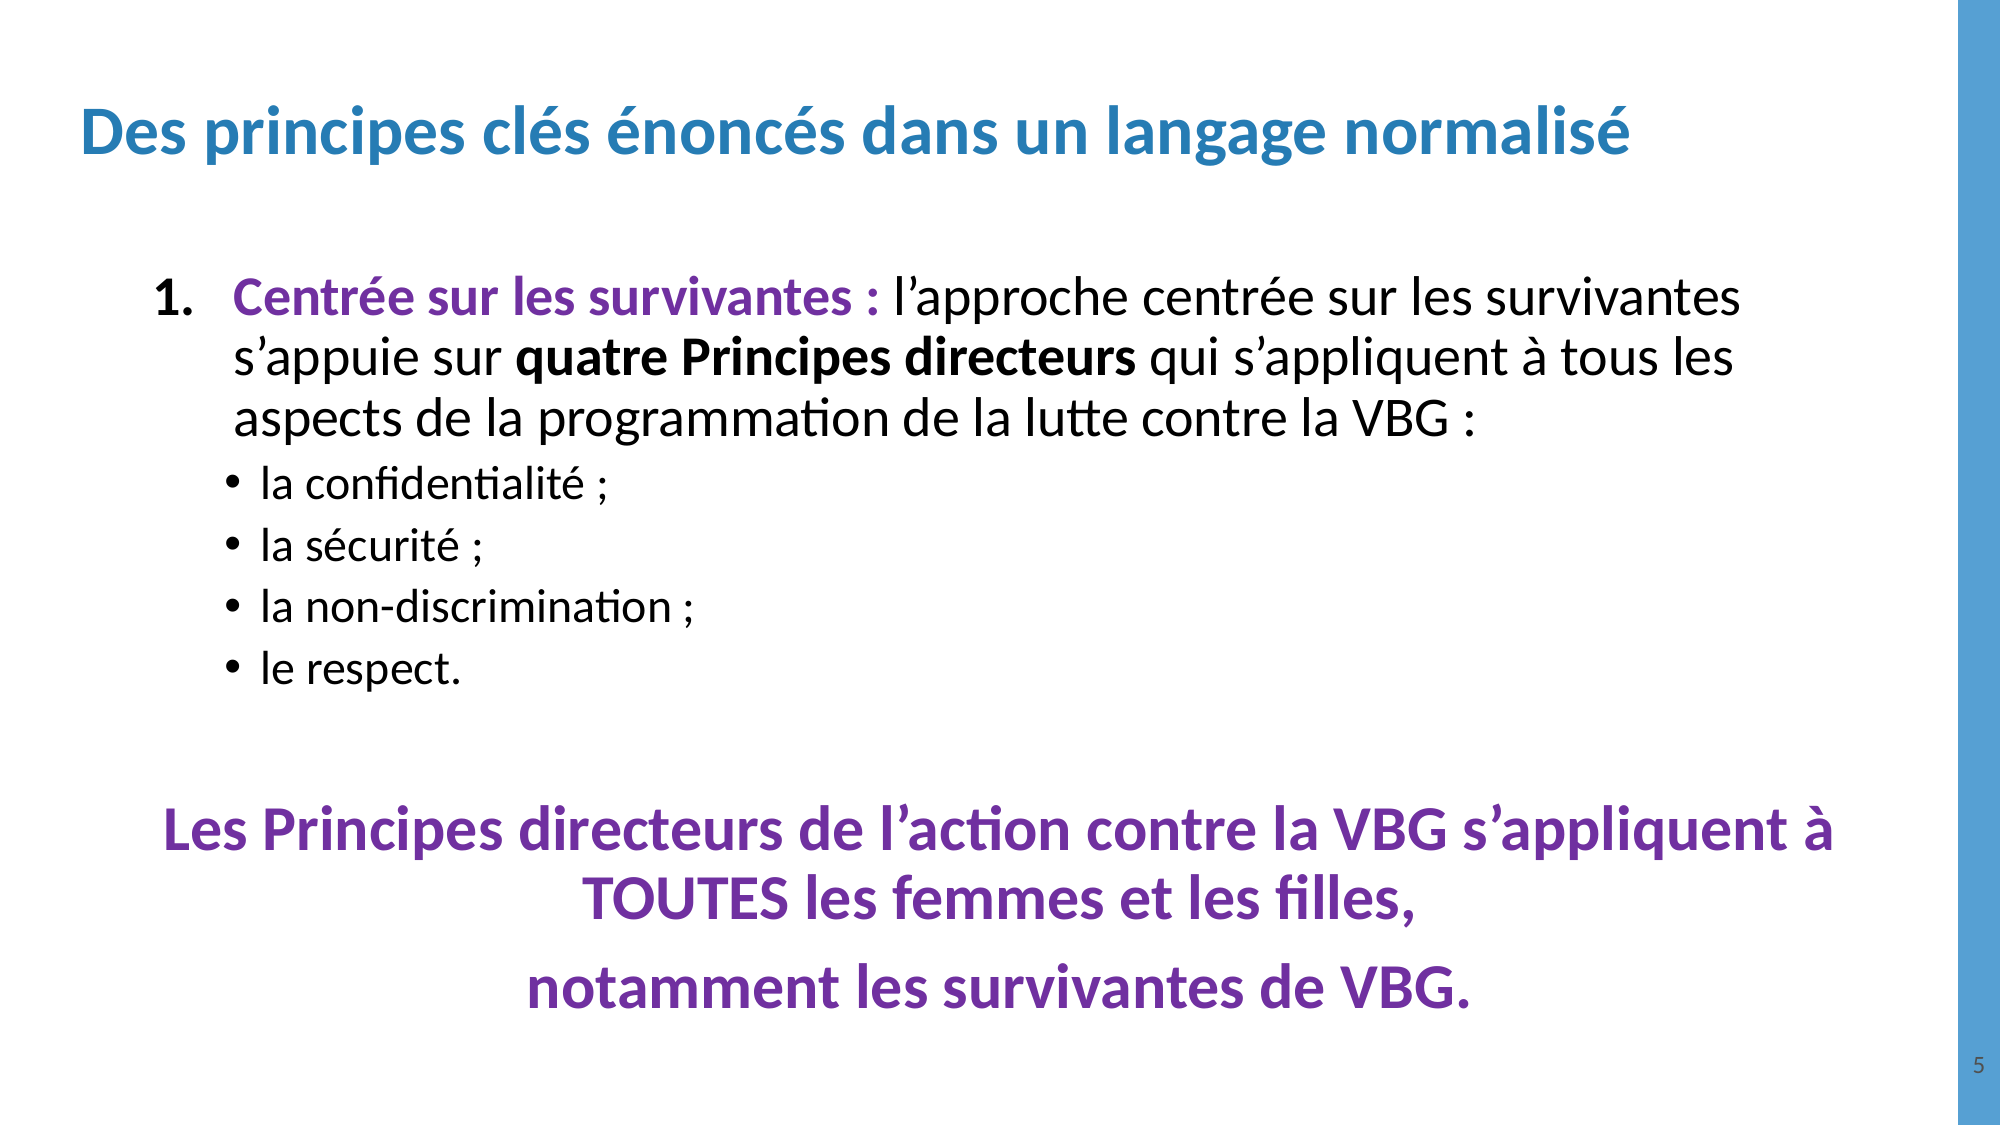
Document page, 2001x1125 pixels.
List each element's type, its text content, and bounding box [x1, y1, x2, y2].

title Des principes clés énoncés dans un langage normalisé [65, 66, 1791, 198]
list Centrée sur les survivantes : l’approche centrée sur les survivantes s’appuie sur quatre Principes directeurs qui s’appliquent à tous les aspects de la programmation de la lutte contre la VBG : la confidentialité ; la sécurité ; la non-discrimination ; le respect. Les Principes directeurs de l’action contre la VBG s’appliquent à TOUTES les femmes et les filles, notamment les survivantes de VBG. [137, 259, 1863, 1034]
